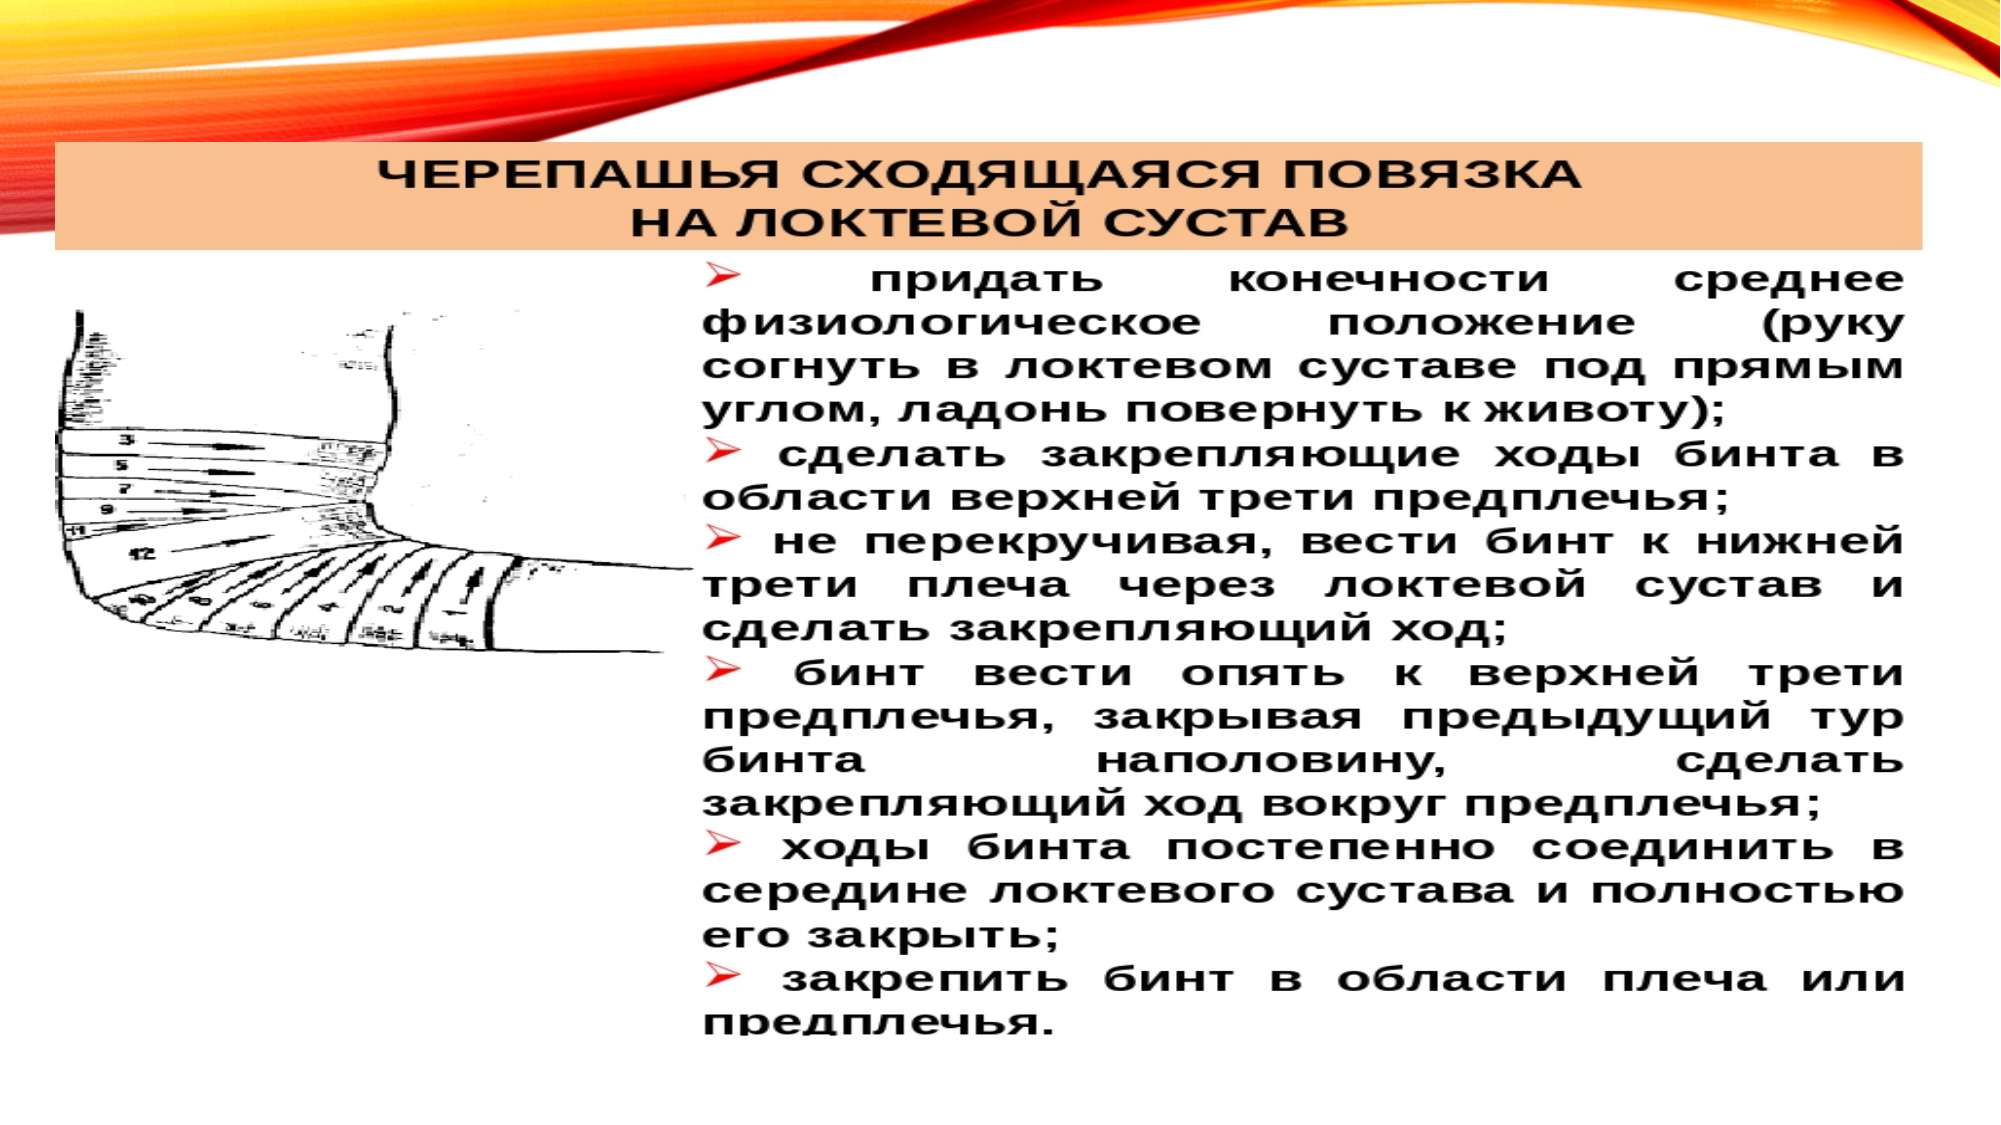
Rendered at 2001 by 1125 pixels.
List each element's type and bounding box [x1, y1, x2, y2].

picture [0, 0, 2000, 237]
list [54, 142, 1925, 1038]
